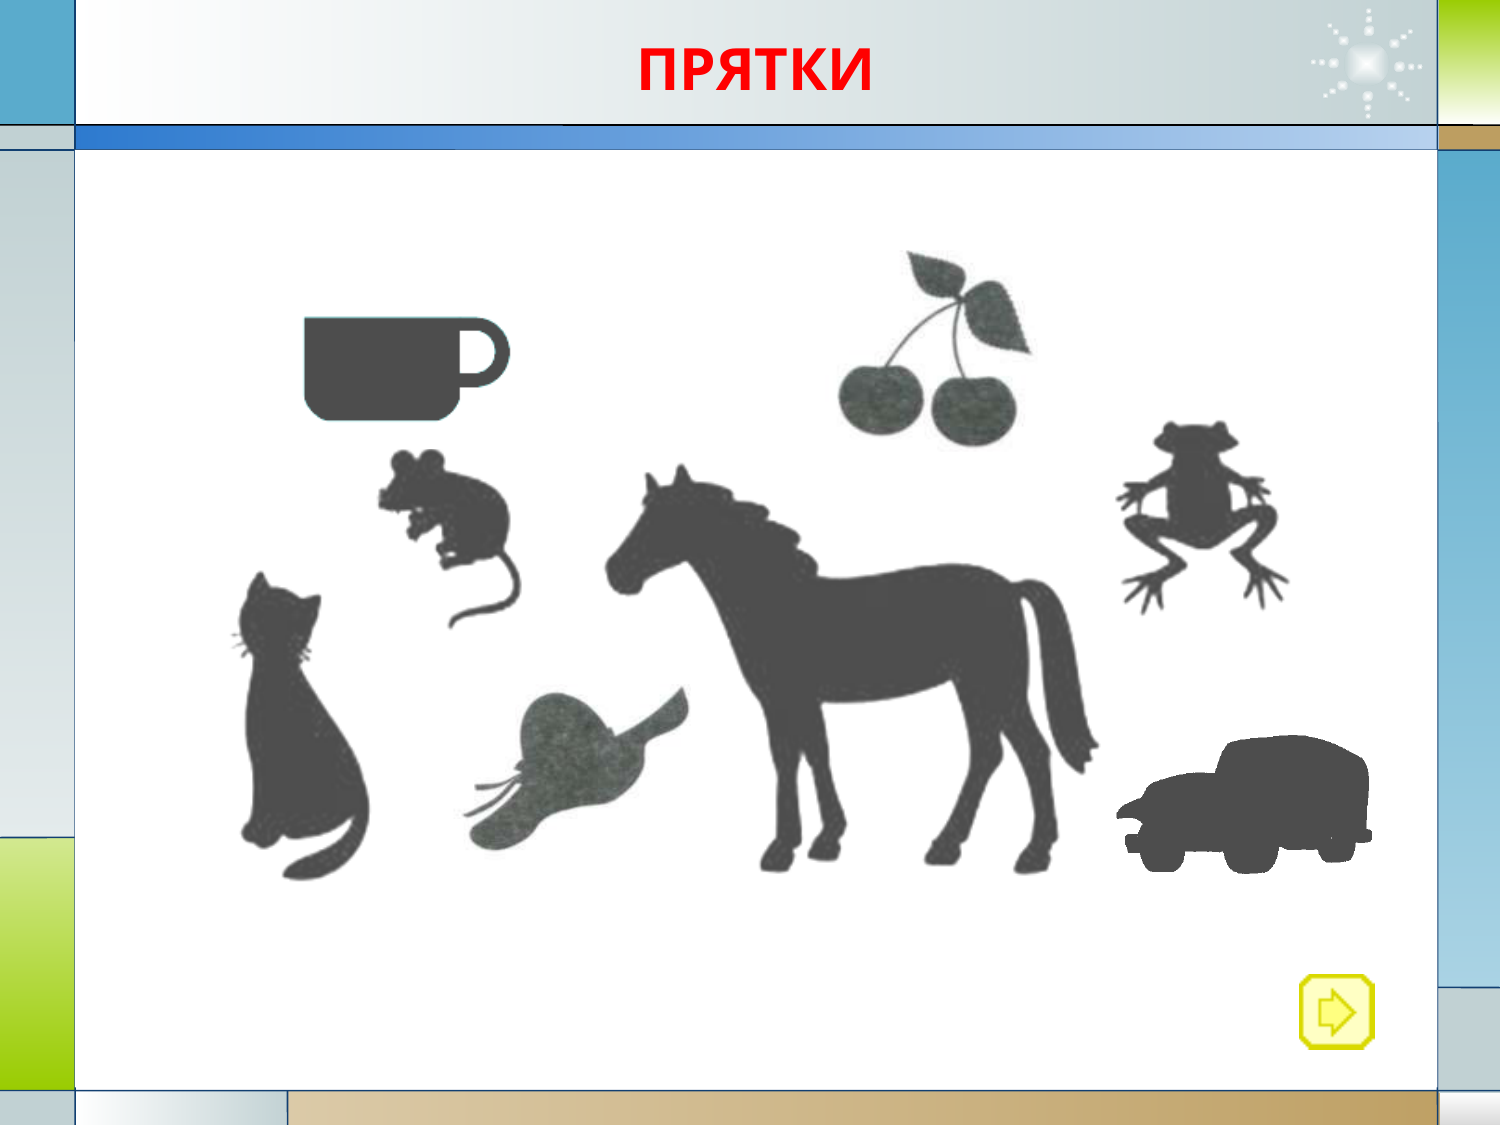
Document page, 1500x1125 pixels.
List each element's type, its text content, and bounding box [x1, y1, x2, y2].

picture [1299, 974, 1376, 1051]
picture [212, 249, 1376, 913]
text_box ПРЯТКИ [74, 24, 1438, 110]
text_box [73, 148, 1439, 1090]
